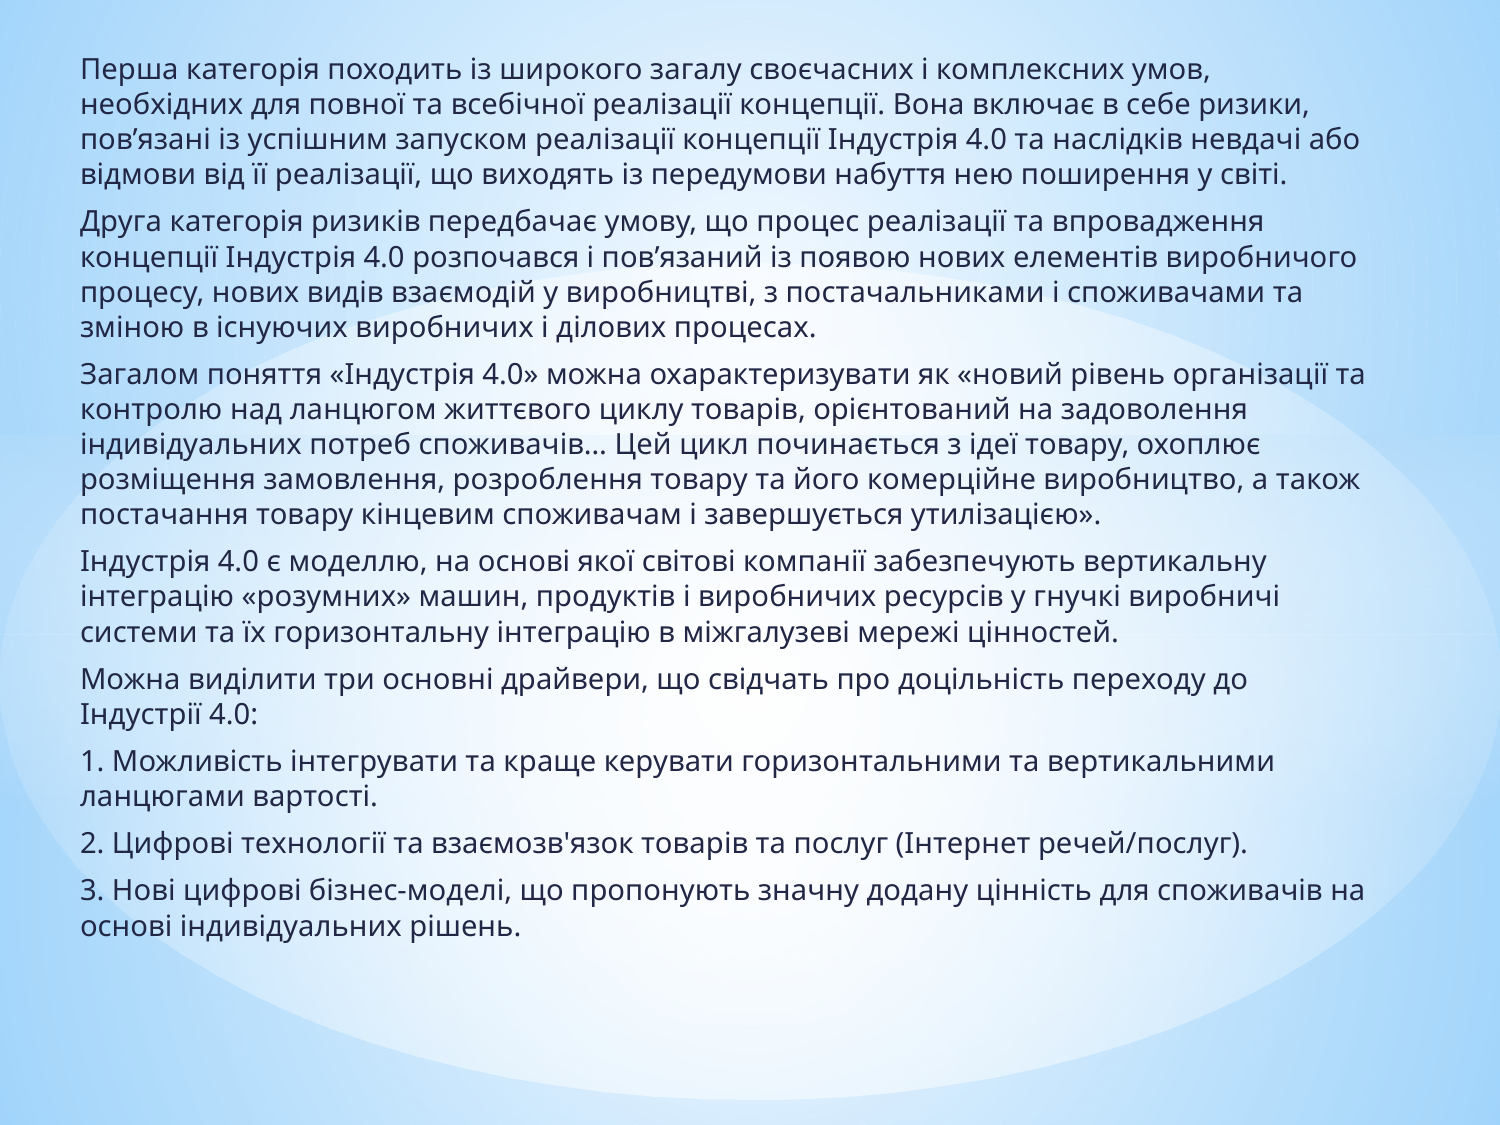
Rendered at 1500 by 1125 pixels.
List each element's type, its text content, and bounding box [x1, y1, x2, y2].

subtitle Перша категорія походить із широкого загалу своєчасних і комплексних умов, необхідних для повної та всебічної реалізації концепції. Вона включає в себе ризики, пов’язані із успішним запуском реалізації концепції Індустрія 4.0 та наслідків невдачі або відмови від її реалізації, що виходять із передумови набуття нею поширення у світі. Друга категорія ризиків передбачає умову, що процес реалізації та впровадження концепції Індустрія 4.0 розпочався і пов’язаний із появою нових елементів виробничого процесу, нових видів взаємодій у виробництві, з постачальниками і споживачами та зміною в існуючих виробничих і ділових процесах. Загалом поняття «Індустрія 4.0» можна охарактеризувати як «новий рівень організації та контролю над ланцюгом життєвого циклу товарів, орієнтований на задоволення індивідуальних потреб споживачів… Цей цикл починається з ідеї товару, охоплює розміщення замовлення, розроблення товару та його комерційне виробництво, а також постачання товару кінцевим споживачам і завершується утилізацією». Індустрія 4.0 є моделлю, на основі якої світові компанії забезпечують вертикальну інтеграцію «розумних» машин, продуктів і виробничих ресурсів у гнучкі виробничі системи та їх горизонтальну інтеграцію в міжгалузеві мережі цінностей. Можна виділити три основні драйвери, що свідчать про доцільність переходу до Індустрії 4.0: 1. Можливість інтегрувати та краще керувати горизонтальними та вертикальними ланцюгами вартості. 2. Цифрові технології та взаємозв'язок товарів та послуг (Інтернет речей/послуг). 3. Нові цифрові бізнес-моделі, що пропонують значну додану цінність для споживачів на основі індивідуальних рішень. [64, 42, 1388, 1071]
